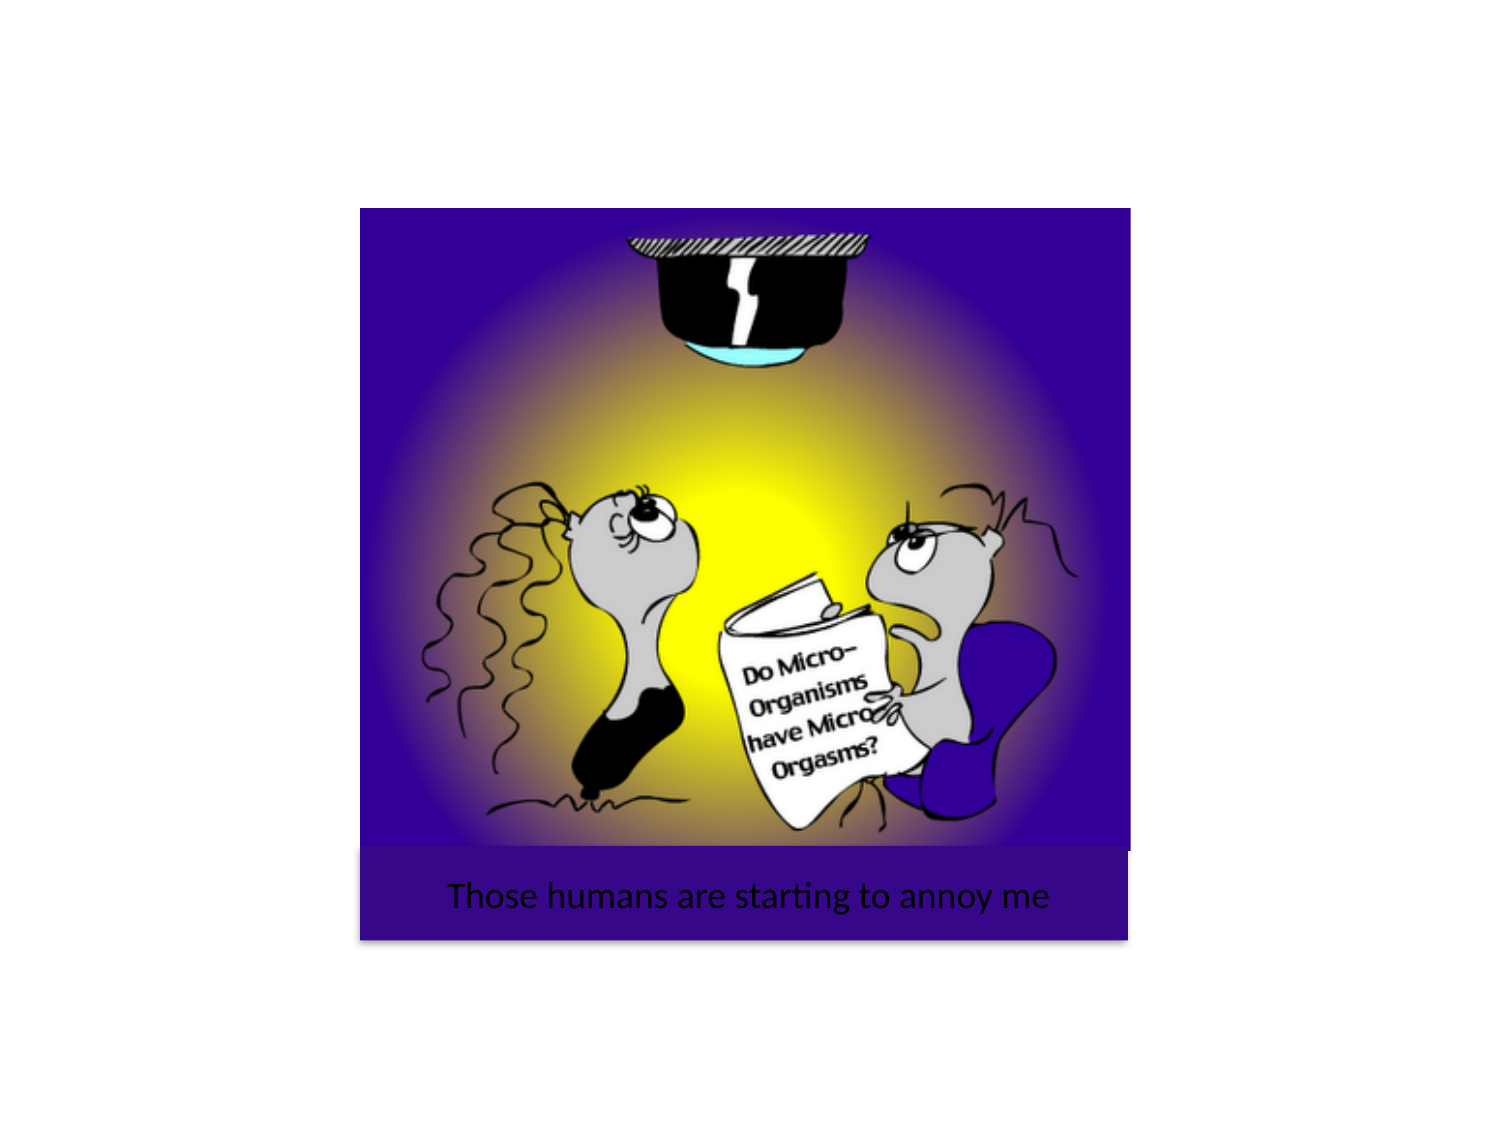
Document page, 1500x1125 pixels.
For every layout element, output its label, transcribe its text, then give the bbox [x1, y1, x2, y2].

text_box Those humans are starting to annoy me [359, 858, 1129, 941]
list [359, 207, 1131, 851]
